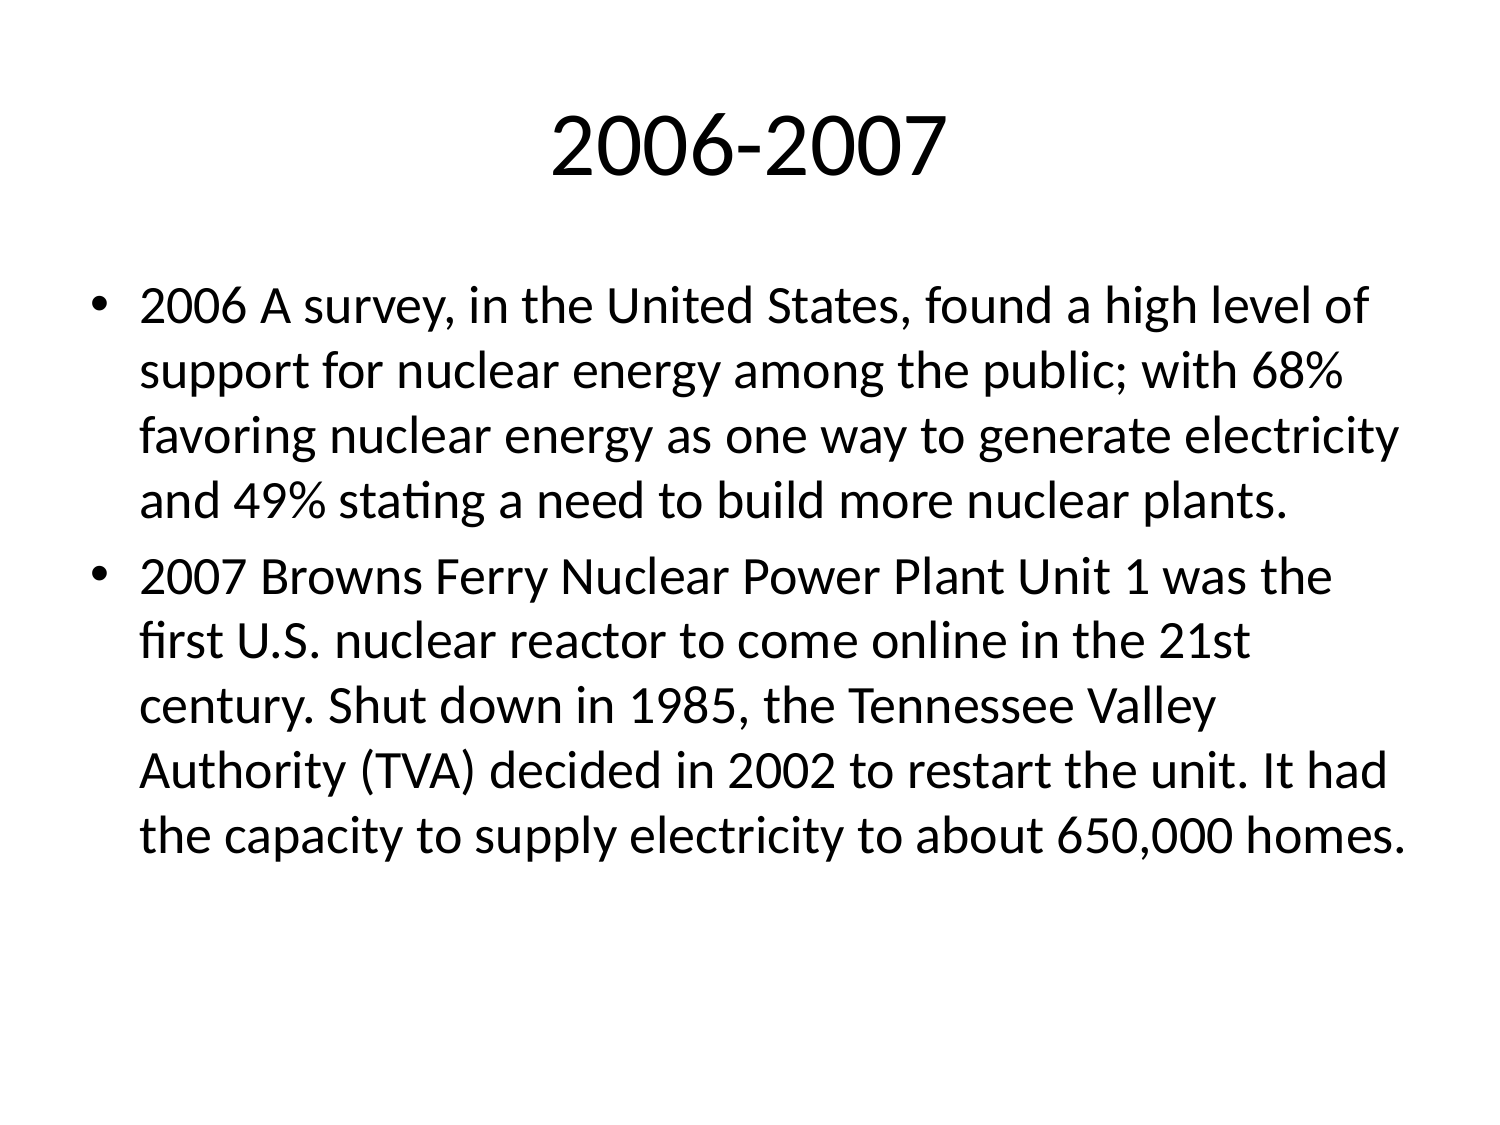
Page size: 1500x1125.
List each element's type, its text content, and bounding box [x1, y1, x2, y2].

title 2006-2007 [75, 45, 1425, 233]
list 2006 A survey, in the United States, found a high level of support for nuclear energy among the public; with 68% favoring nuclear energy as one way to generate electricity and 49% stating a need to build more nuclear plants. 2007 Browns Ferry Nuclear Power Plant Unit 1 was the first U.S. nuclear reactor to come online in the 21st century. Shut down in 1985, the Tennessee Valley Authority (TVA) decided in 2002 to restart the unit. It had the capacity to supply electricity to about 650,000 homes. [75, 262, 1425, 1005]
